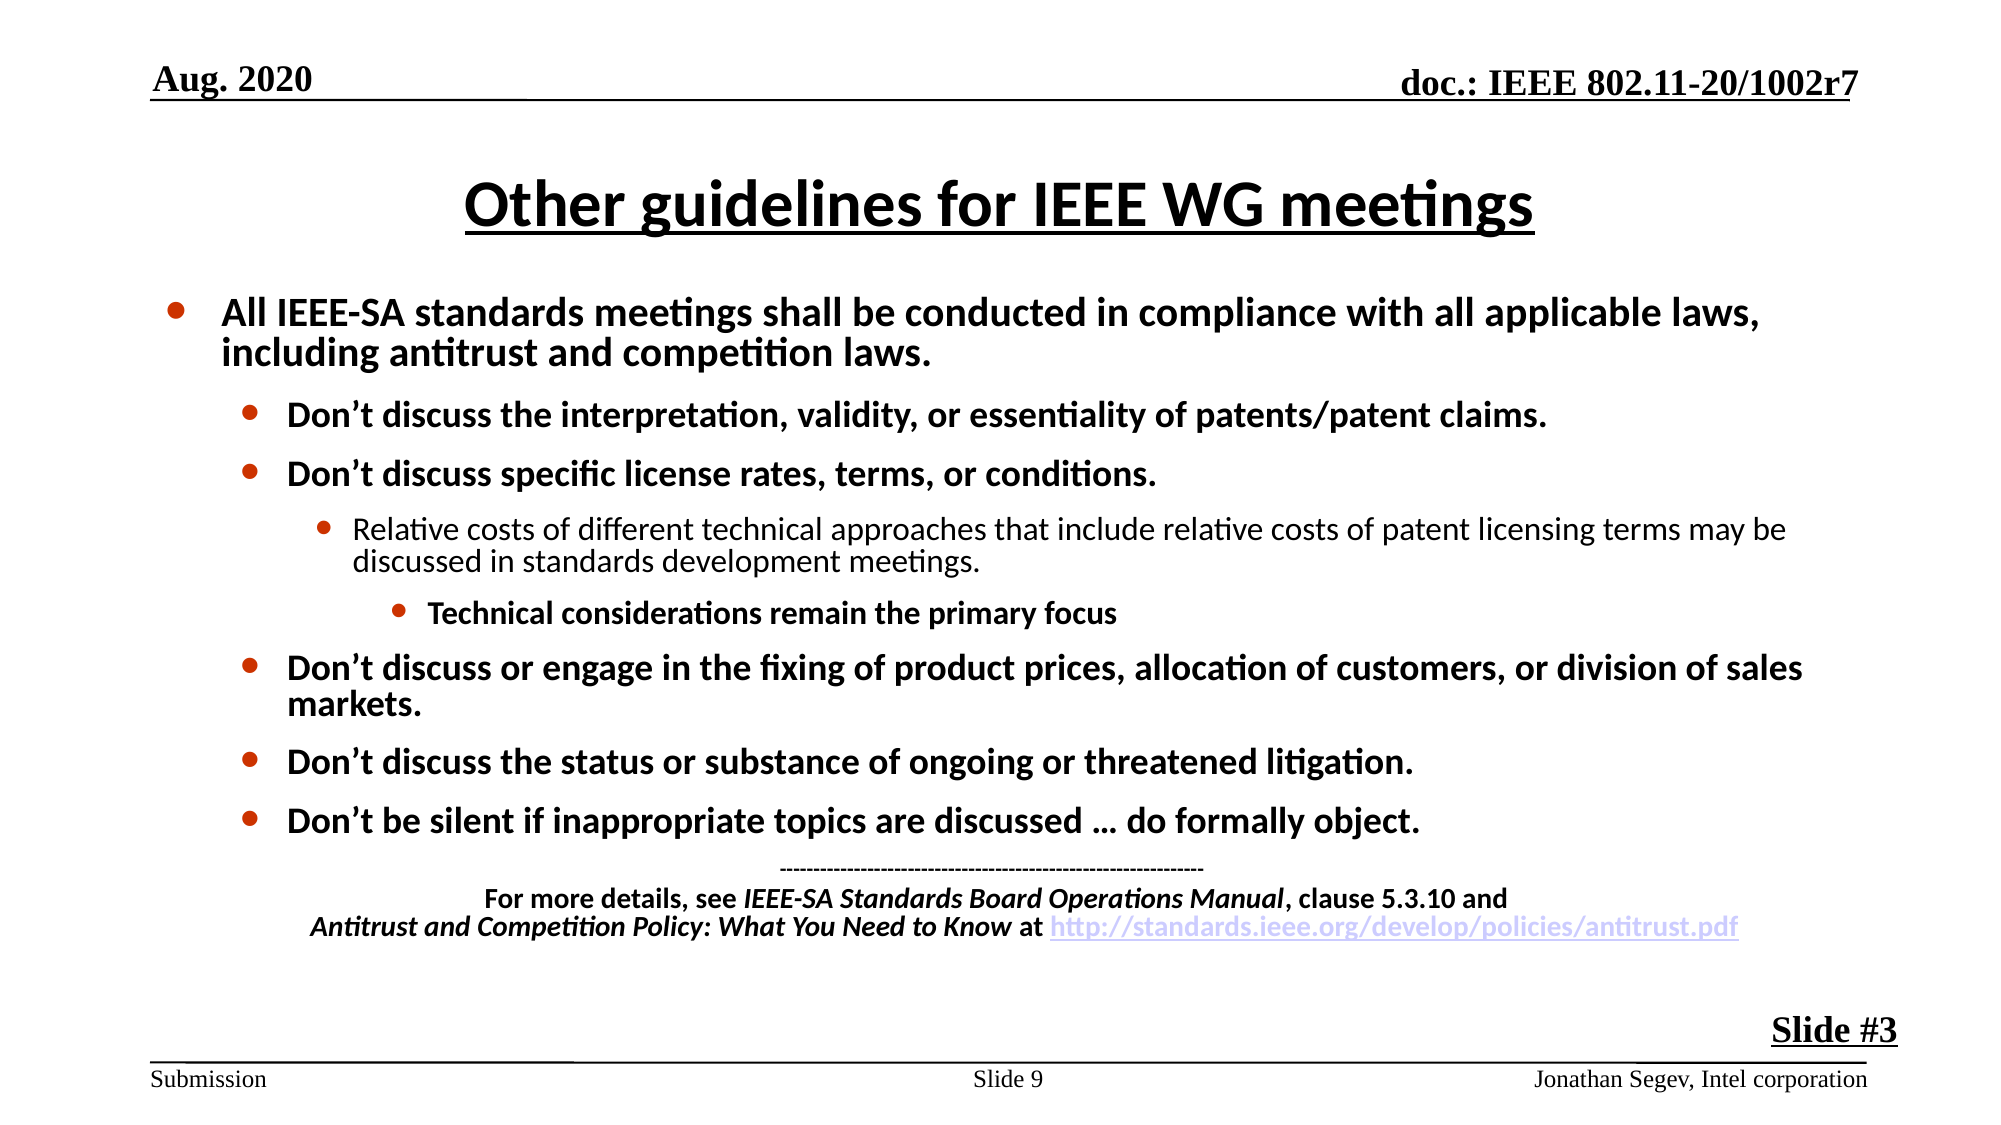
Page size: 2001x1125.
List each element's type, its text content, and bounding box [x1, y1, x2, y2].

text_box Slide #3 [1756, 997, 1913, 1058]
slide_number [152, 54, 563, 100]
list All IEEE-SA standards meetings shall be conducted in compliance with all applicable laws, including antitrust and competition laws. Don’t discuss the interpretation, validity, or essentiality of patents/patent claims. Don’t discuss specific license rates, terms, or conditions. Relative costs of different technical approaches that include relative costs of patent licensing terms may be discussed in standards development meetings. Technical considerations remain the primary focus Don’t discuss or engage in the fixing of product prices, allocation of customers, or division of sales markets. Don’t discuss the status or substance of ongoing or threatened litigation. Don’t be silent if inappropriate topics are discussed … do formally object. --------------------------------------------------------------- For more details, see IEEE-SA Standards Board Operations Manual, clause 5.3.10 and Antitrust and Competition Policy: What You Need to Know at http://standards.ieee.org/develop/policies/antitrust.pdf [149, 286, 1850, 1000]
slide_number Slide 9 [950, 1061, 1067, 1123]
footer Jonathan Segev, Intel corporation [1171, 1061, 1869, 1093]
title Other guidelines for IEEE WG meetings [149, 112, 1850, 286]
